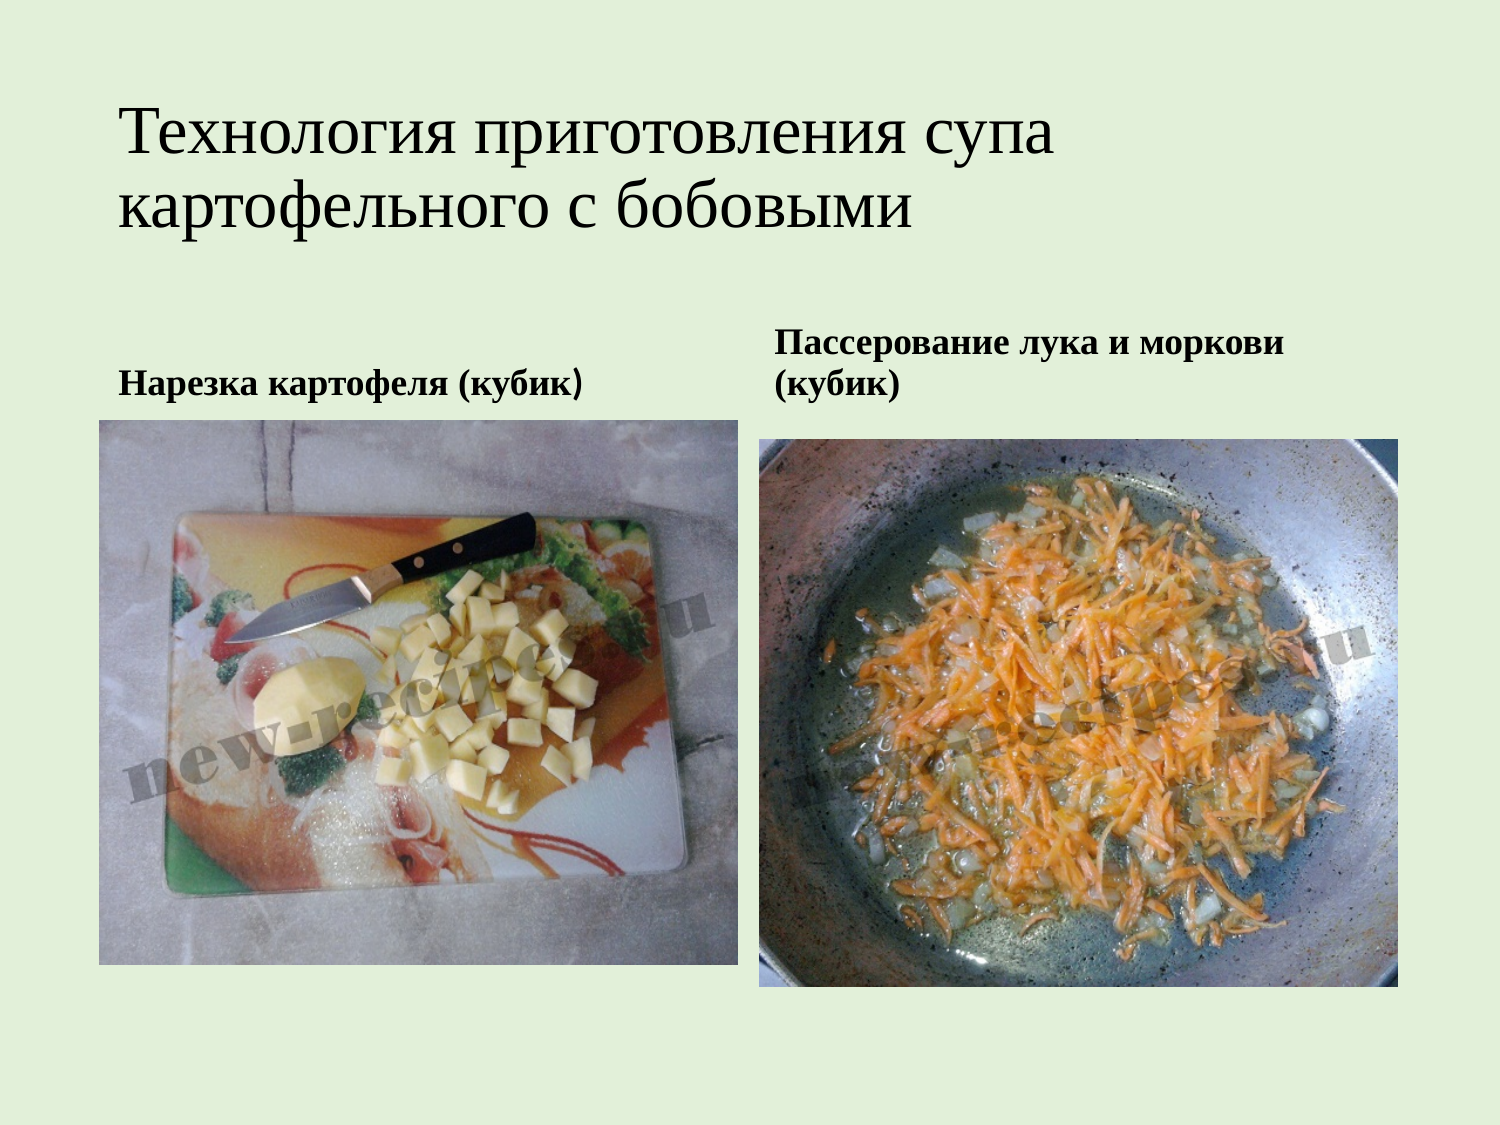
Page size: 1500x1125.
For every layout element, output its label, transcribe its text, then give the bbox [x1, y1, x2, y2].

list Нарезка картофеля (кубик) [103, 275, 738, 411]
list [759, 439, 1398, 987]
title Технология приготовления супа картофельного с бобовыми [103, 59, 1398, 278]
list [99, 420, 738, 965]
list Пассерование лука и моркови (кубик) [759, 275, 1398, 411]
